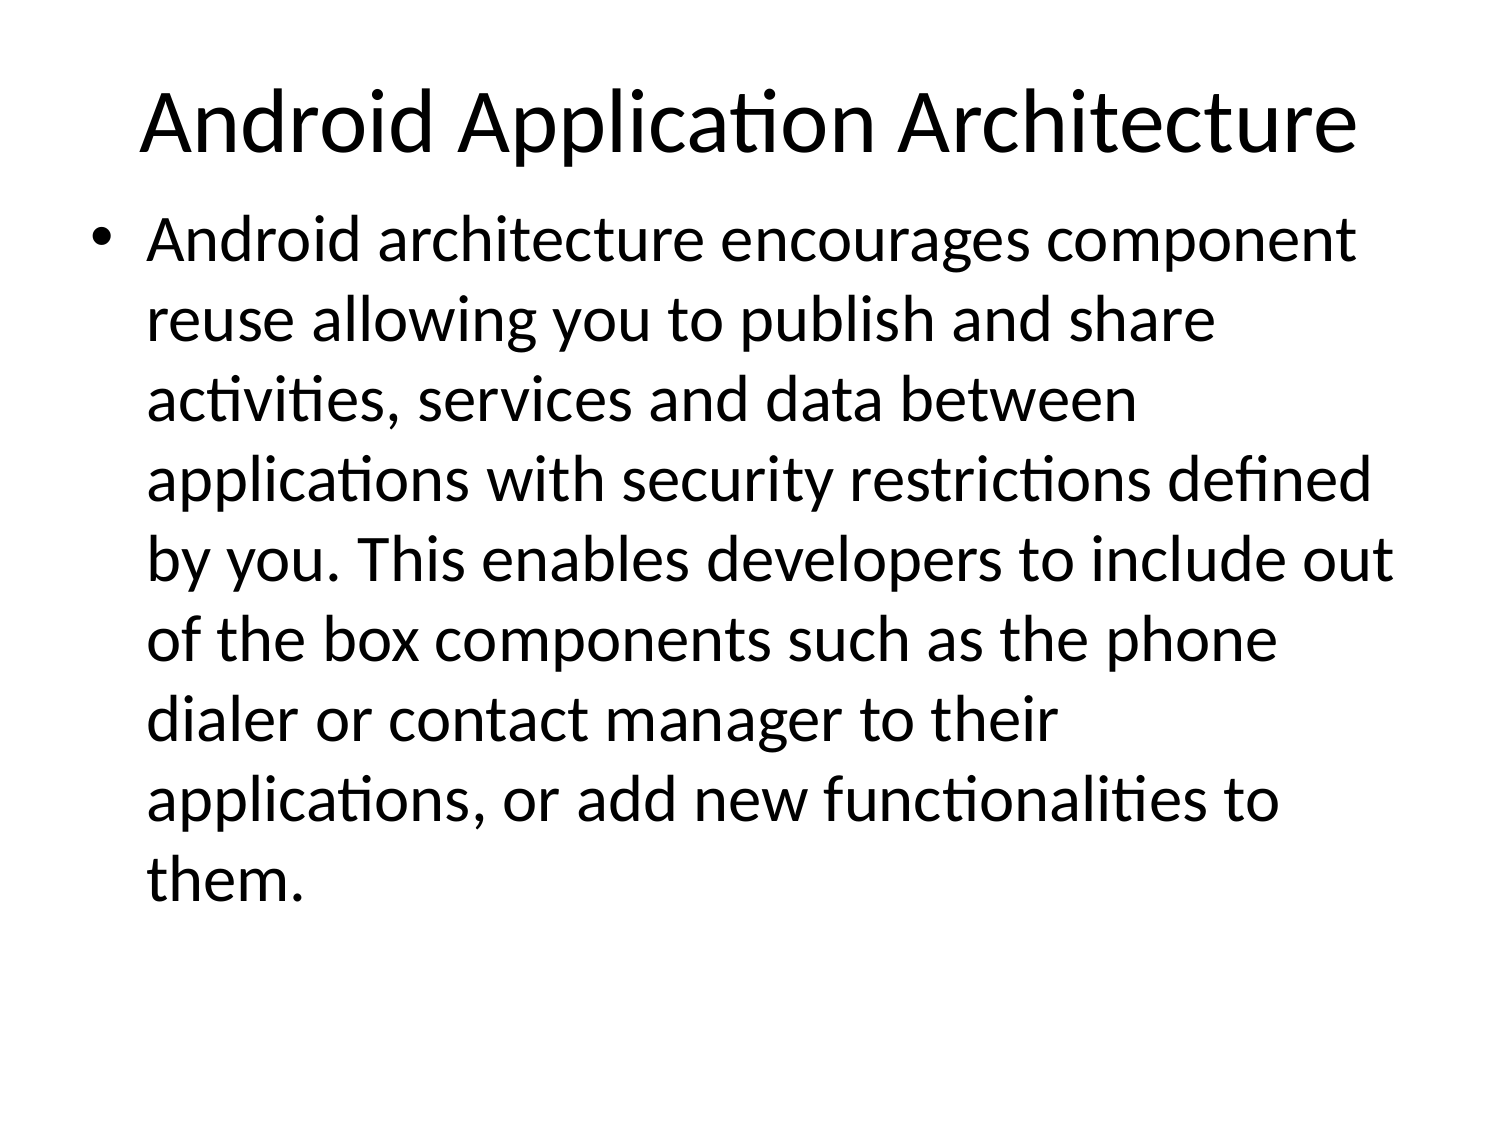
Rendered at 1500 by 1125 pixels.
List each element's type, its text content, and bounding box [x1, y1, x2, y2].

list Android architecture encourages component reuse allowing you to publish and share activities, services and data between applications with security restrictions defined by you. This enables developers to include out of the box components such as the phone dialer or contact manager to their applications, or add new functionalities to them. [75, 187, 1425, 1005]
title Android Application Architecture [75, 45, 1425, 187]
